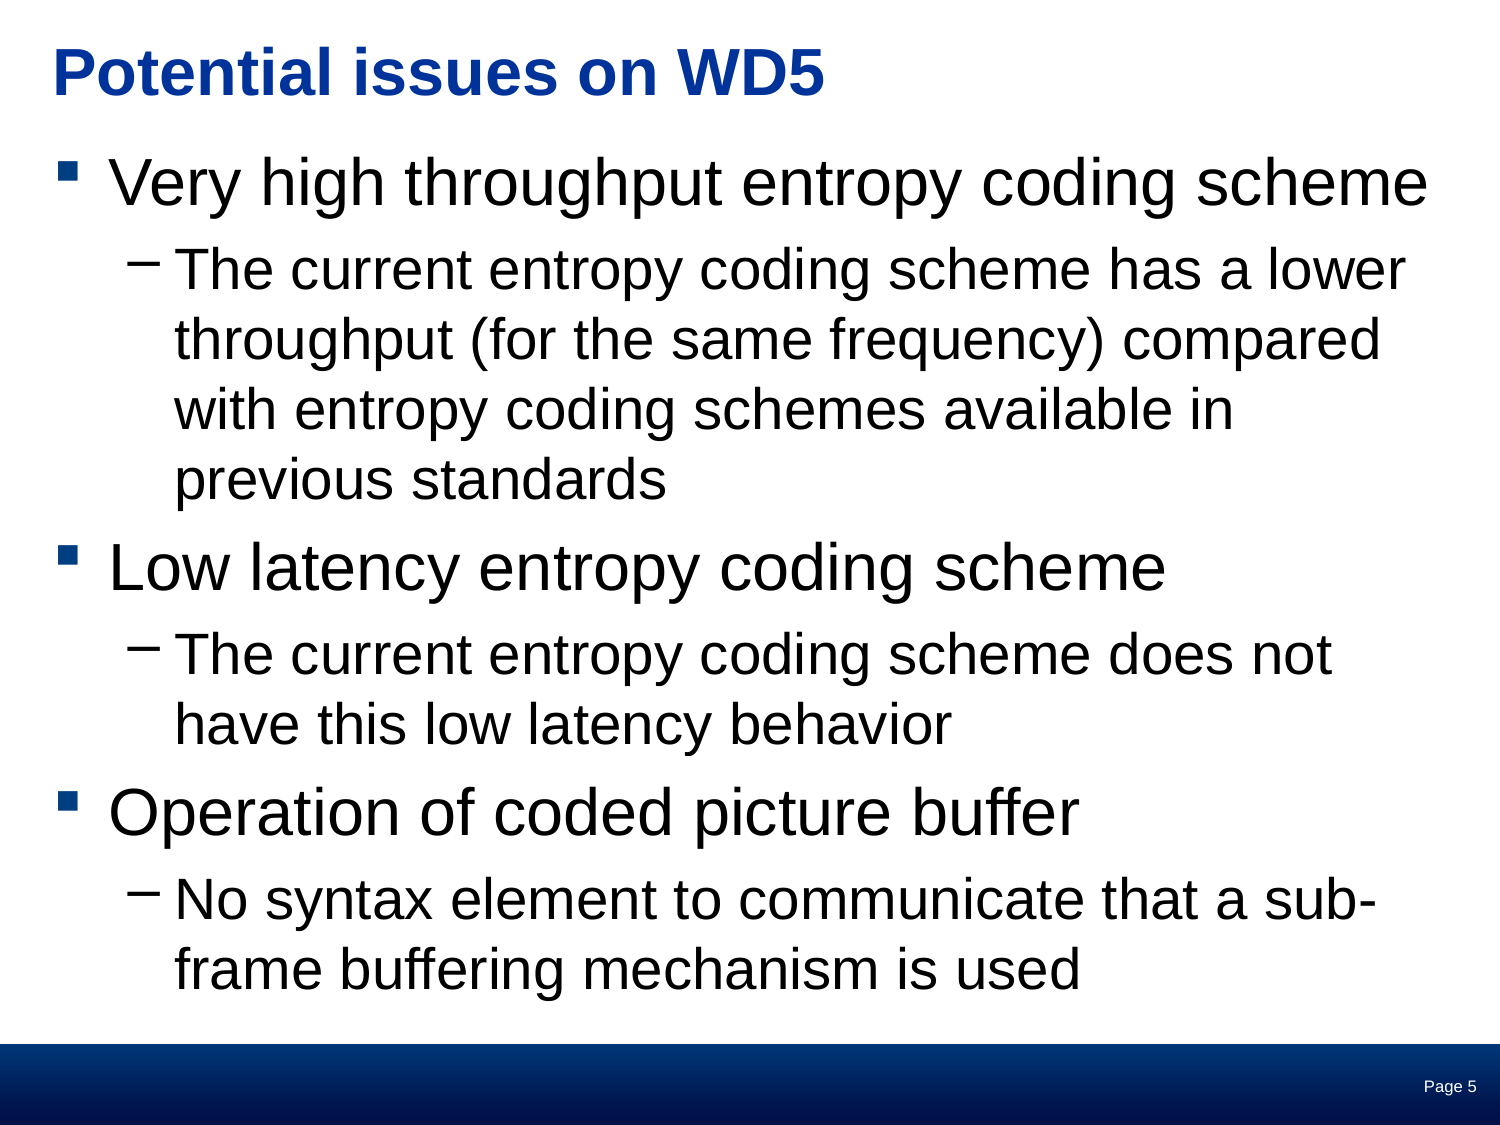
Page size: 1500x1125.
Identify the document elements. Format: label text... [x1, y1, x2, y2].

title Potential issues on WD5 [37, 0, 1463, 152]
list Very high throughput entropy coding scheme The current entropy coding scheme has a lower throughput (for the same frequency) compared with entropy coding schemes available in previous standards Low latency entropy coding scheme The current entropy coding scheme does not have this low latency behavior Operation of coded picture buffer No syntax element to communicate that a sub-frame buffering mechanism is used [37, 131, 1462, 1013]
picture [0, 1044, 1500, 1125]
